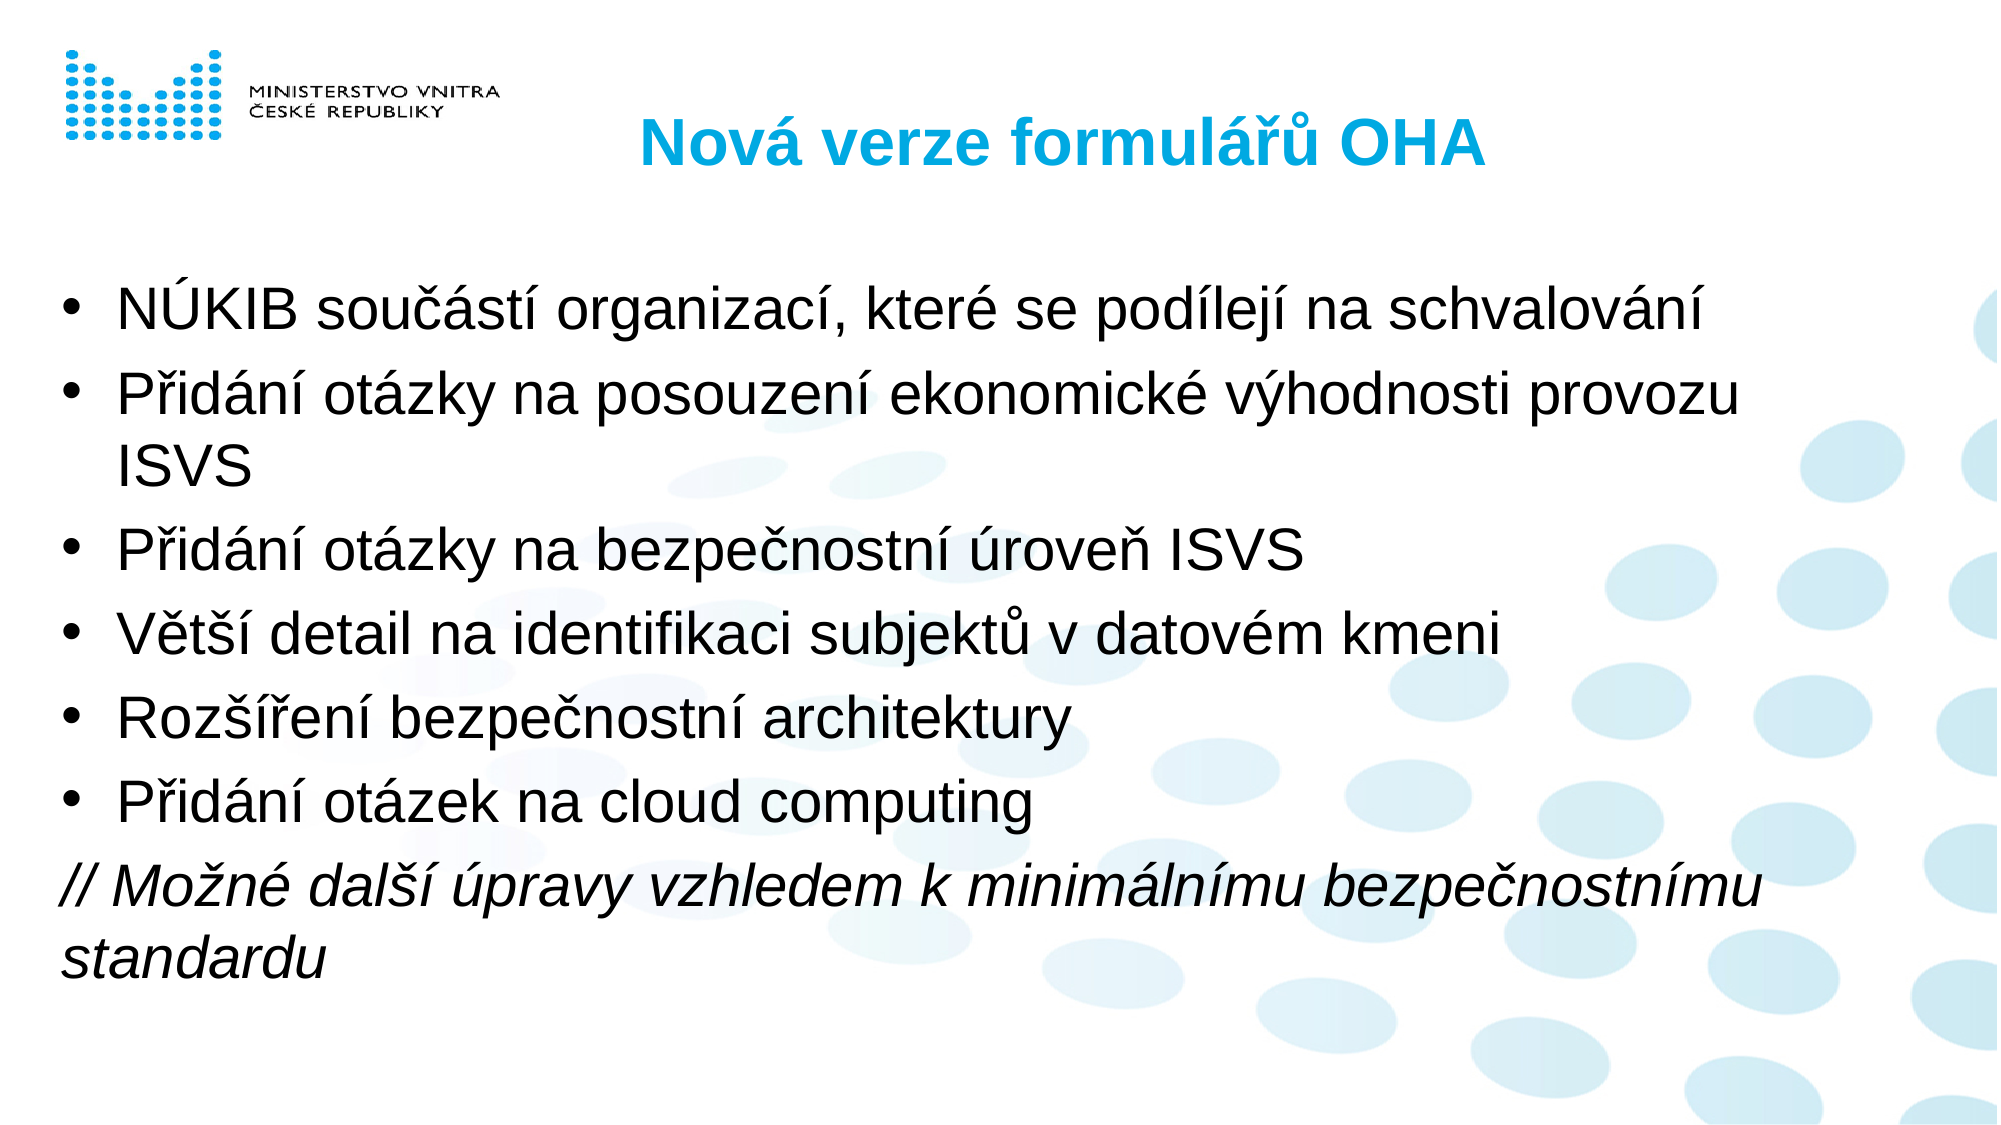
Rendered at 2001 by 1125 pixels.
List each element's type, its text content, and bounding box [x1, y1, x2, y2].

title Nová verze formulářů OHA [624, 45, 1900, 233]
picture [0, 0, 2000, 1125]
list NÚKIB součástí organizací, které se podílejí na schvalování Přidání otázky na posouzení ekonomické výhodnosti provozu ISVS Přidání otázky na bezpečnostní úroveň ISVS Větší detail na identifikaci subjektů v datovém kmeni Rozšíření bezpečnostní architektury Přidání otázek na cloud computing // Možné další úpravy vzhledem k minimálnímu bezpečnostnímu standardu [46, 262, 1900, 1005]
